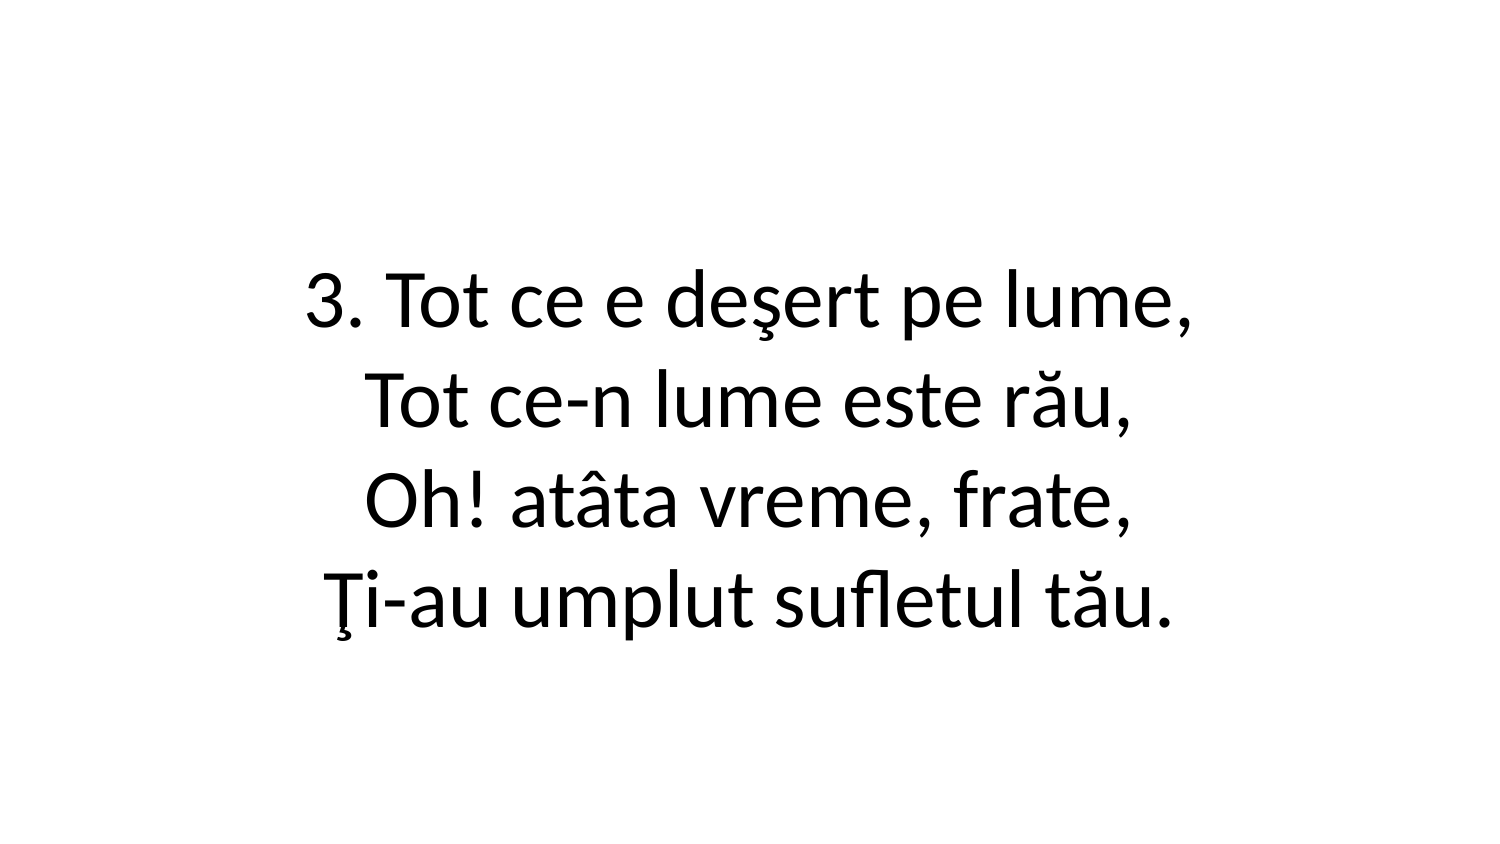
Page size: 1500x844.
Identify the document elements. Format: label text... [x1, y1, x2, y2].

text_box 3. Tot ce e deşert pe lume, Tot ce-n lume este rău, Oh! atâta vreme, frate, Ţi-au umplut sufletul tău. [288, 192, 1211, 652]
